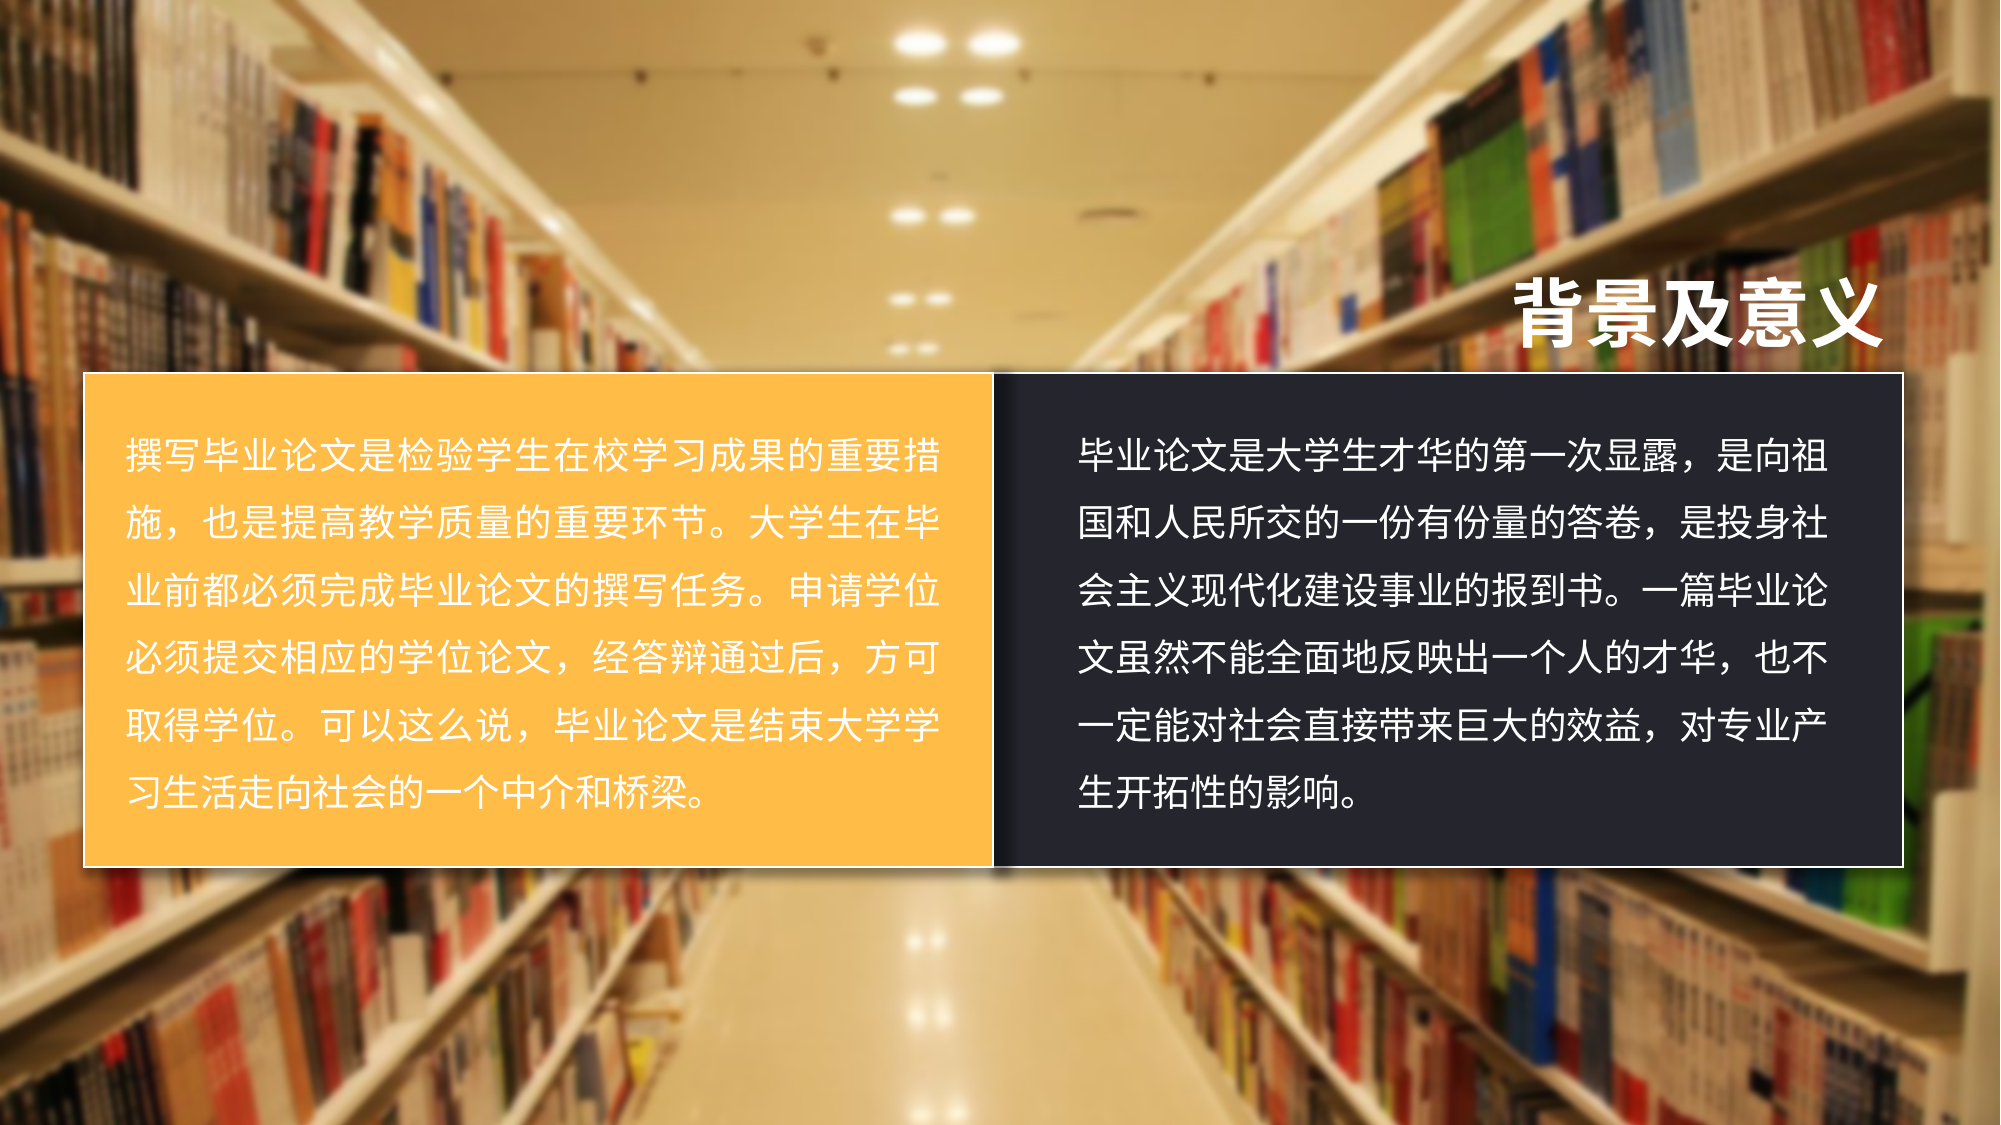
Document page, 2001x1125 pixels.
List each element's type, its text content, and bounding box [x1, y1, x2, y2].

text_box [1017, 372, 1904, 868]
text_box 撰写毕业论文是检验学生在校学习成果的重要措施，也是提高教学质量的重要环节。大学生在毕业前都必须完成毕业论文的撰写任务。申请学位必须提交相应的学位论文，经答辩通过后，方可取得学位。可以这么说，毕业论文是结束大学学习生活走向社会的一个中介和桥梁。 [110, 401, 957, 822]
text_box 毕业论文是大学生才华的第一次显露，是向祖国和人民所交的一份有份量的答卷，是投身社会主义现代化建设事业的报到书。一篇毕业论文虽然不能全面地反映出一个人的才华，也不一定能对社会直接带来巨大的效益，对专业产生开拓性的影响。 [1063, 401, 1845, 822]
text_box 背景及意义 [1496, 259, 1901, 365]
picture [0, 0, 2000, 1125]
text_box [83, 372, 994, 868]
